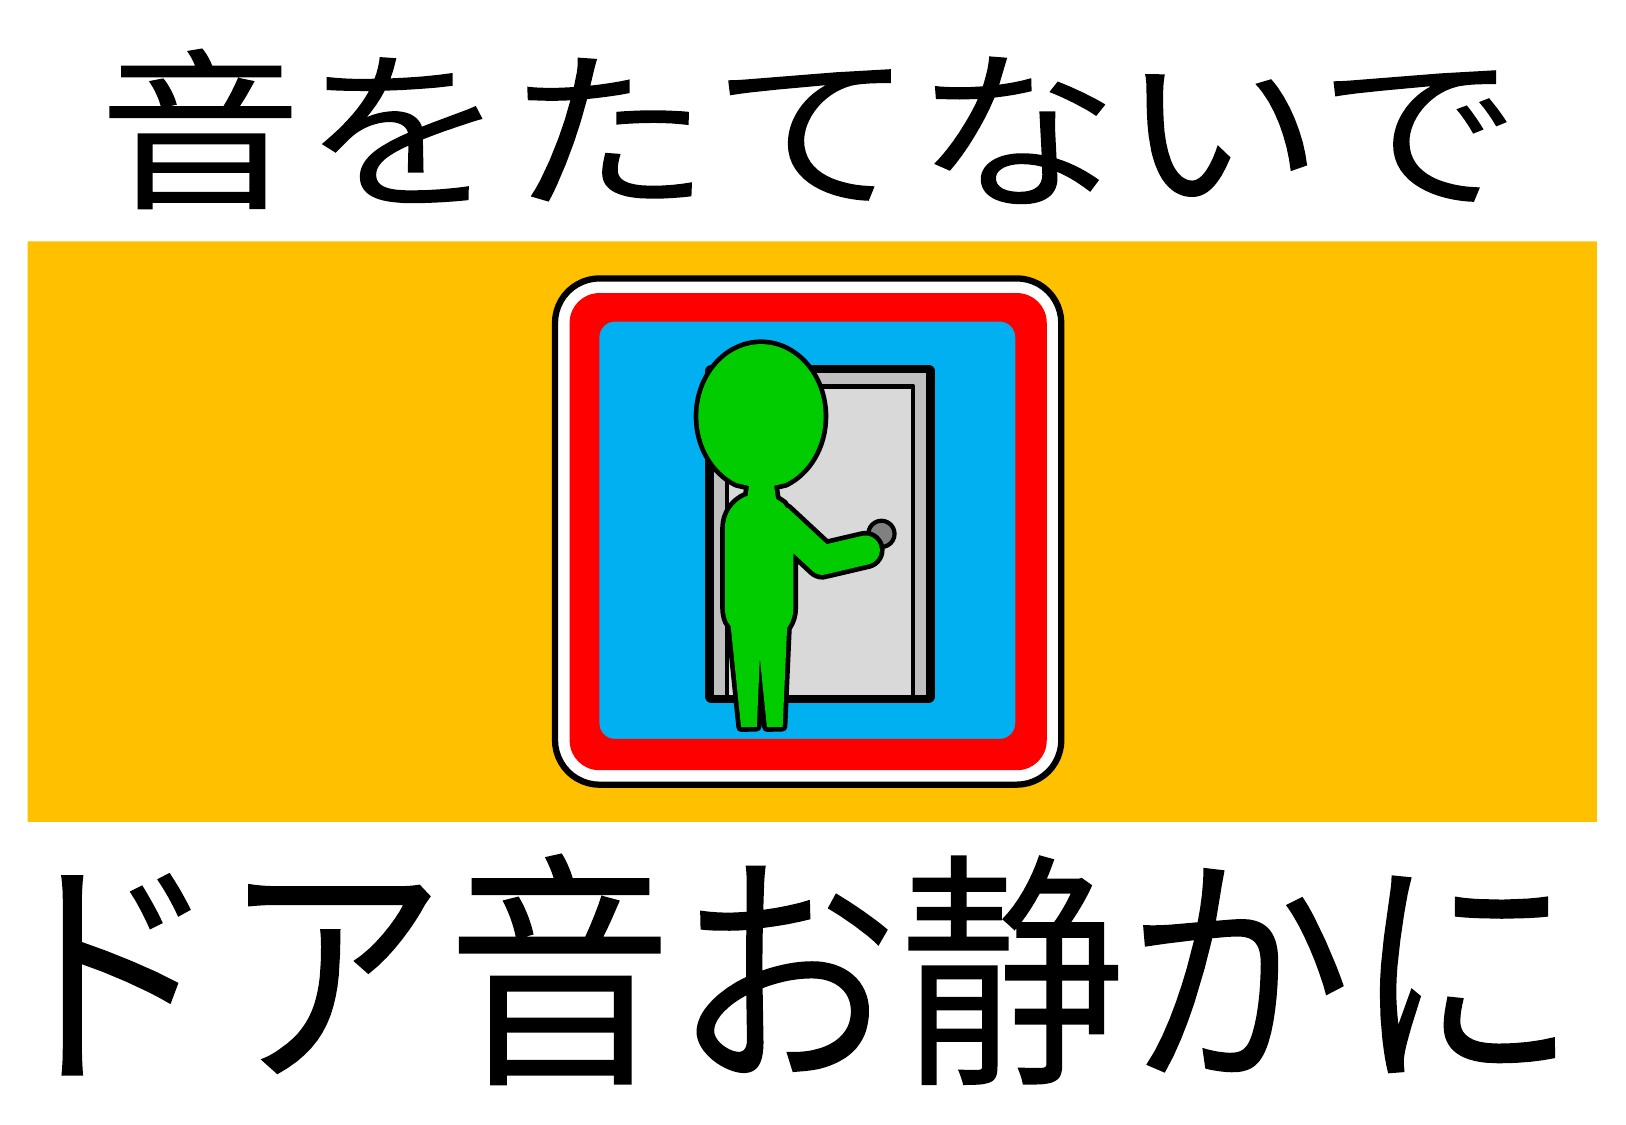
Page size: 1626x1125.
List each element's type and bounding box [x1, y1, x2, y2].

text_box [554, 278, 1062, 785]
text_box [25, 239, 1599, 824]
